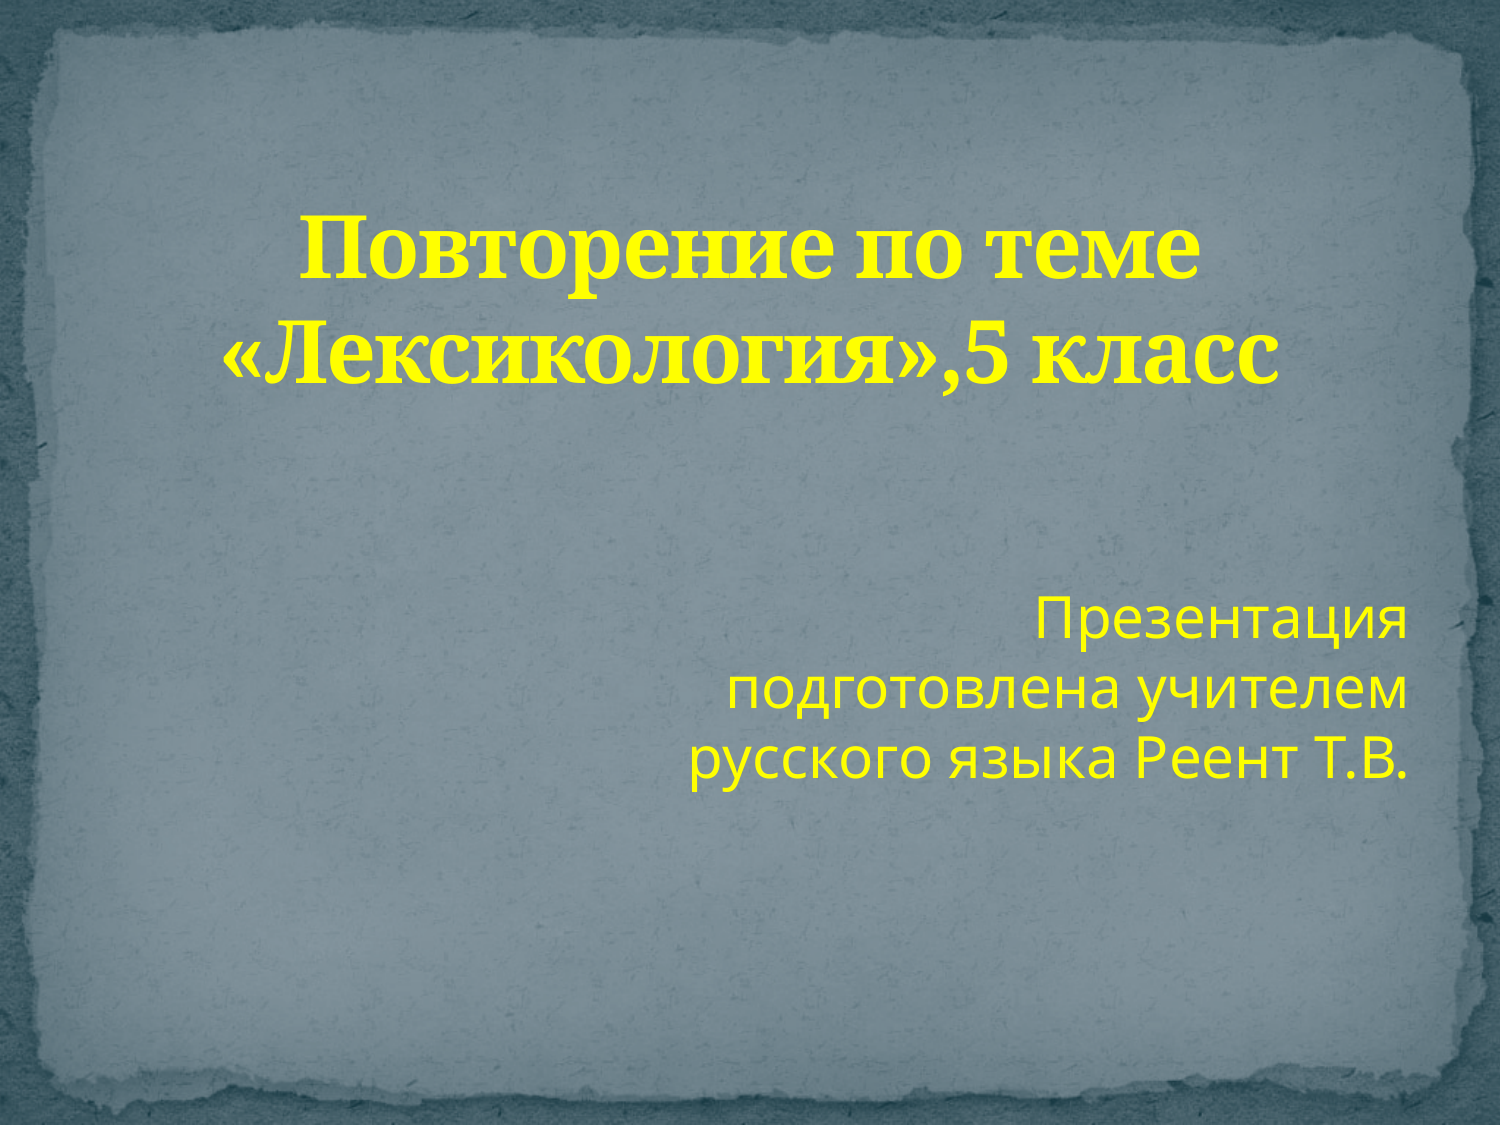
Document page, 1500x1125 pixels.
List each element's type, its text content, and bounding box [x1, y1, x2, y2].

list Презентация подготовлена учителем русского языка Реент Т.В. [631, 491, 1425, 846]
title Повторение по теме «Лексикология»,5 класс [74, 24, 1425, 409]
